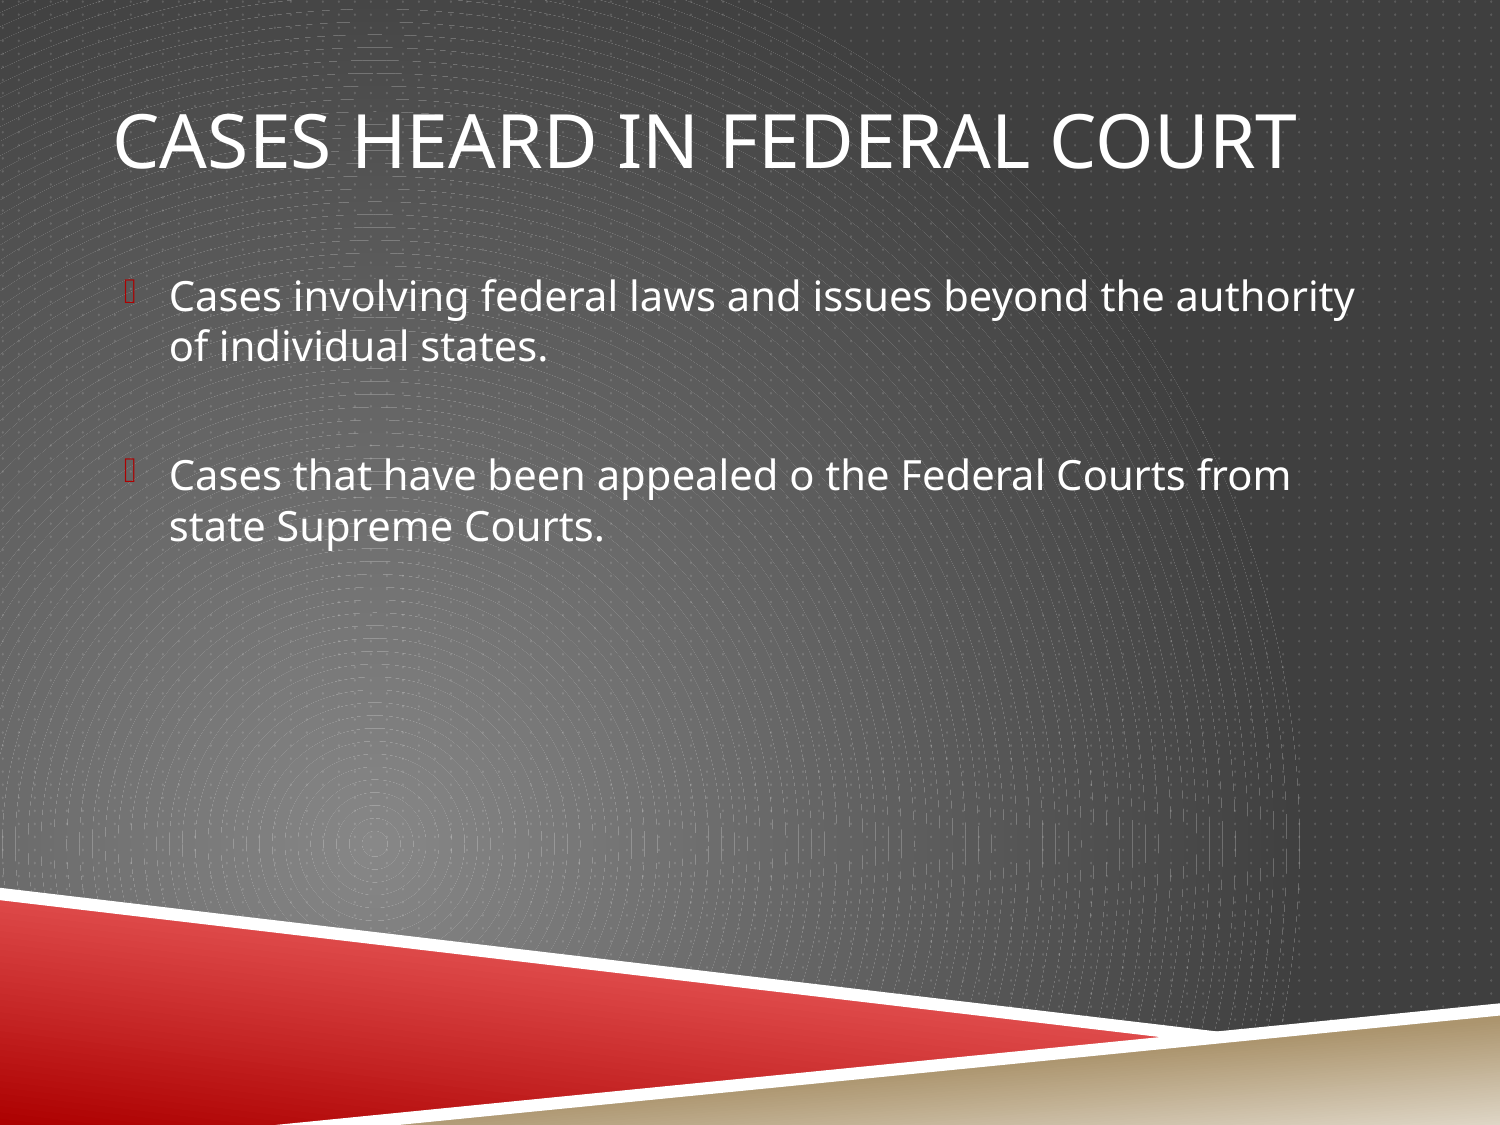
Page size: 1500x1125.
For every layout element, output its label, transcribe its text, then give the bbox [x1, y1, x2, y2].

title Cases heard in federal court [112, 45, 1388, 233]
list Cases involving federal laws and issues beyond the authority of individual states. Cases that have been appealed o the Federal Courts from state Supreme Courts. [112, 262, 1388, 875]
